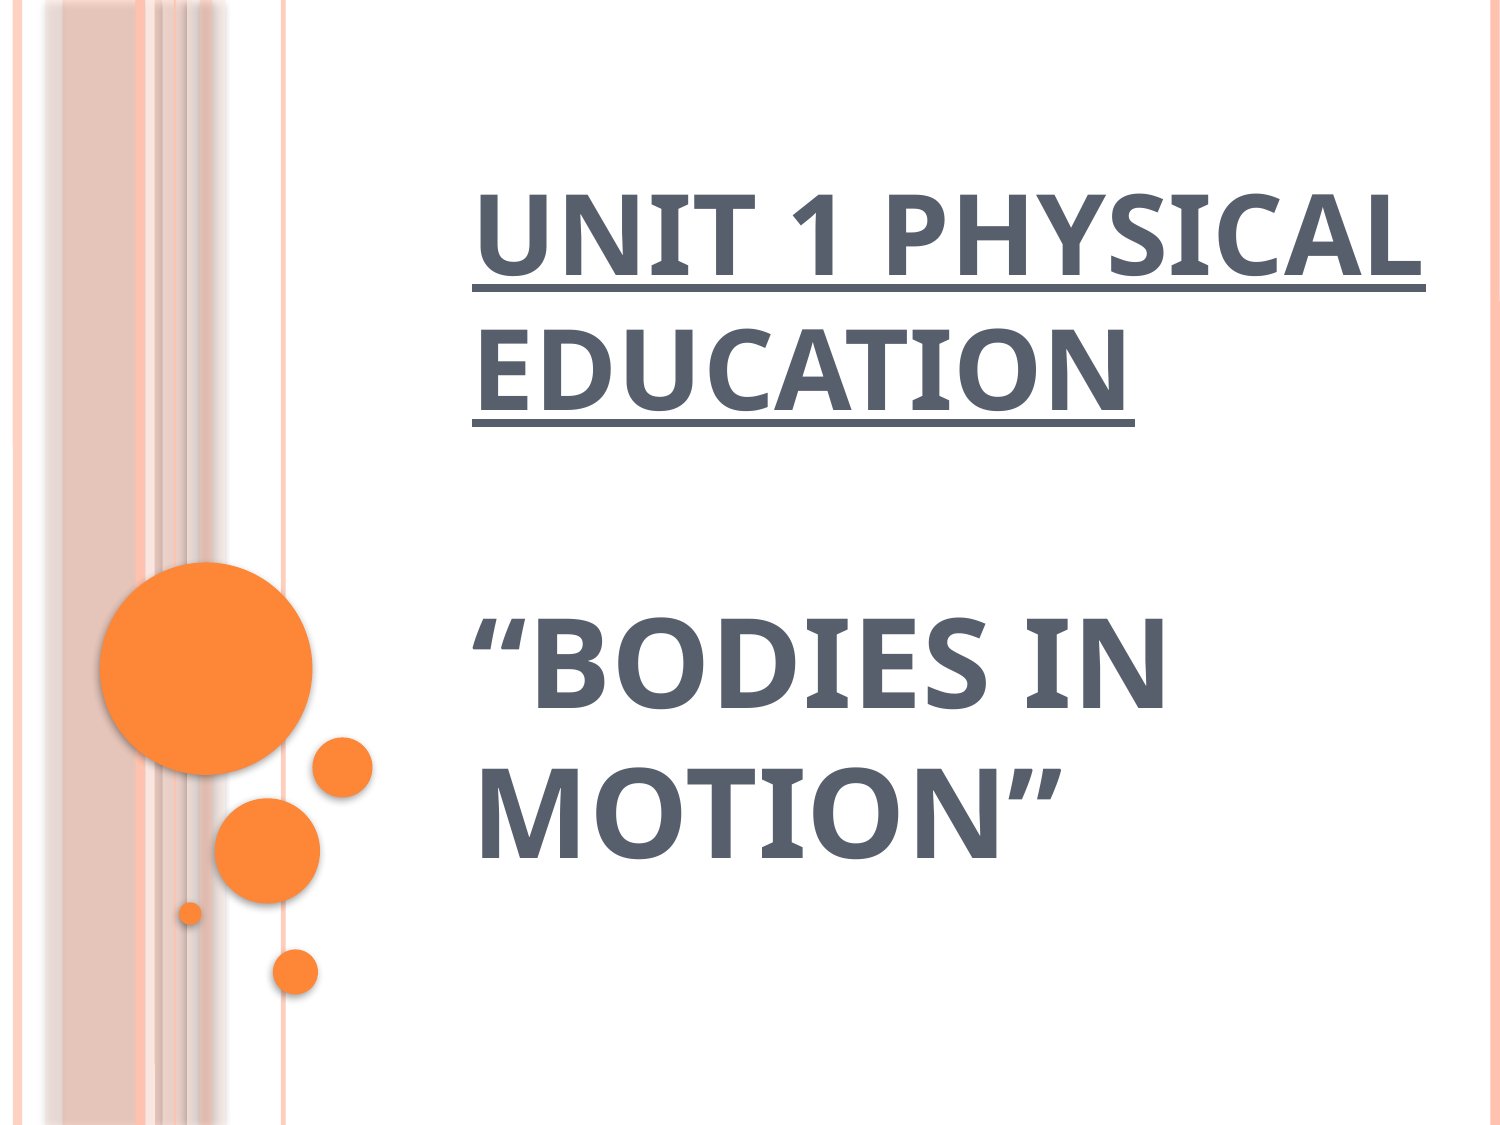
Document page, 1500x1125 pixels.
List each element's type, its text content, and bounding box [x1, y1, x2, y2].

title Unit 1 Physical Education “Bodies in motion” [457, 46, 1489, 891]
